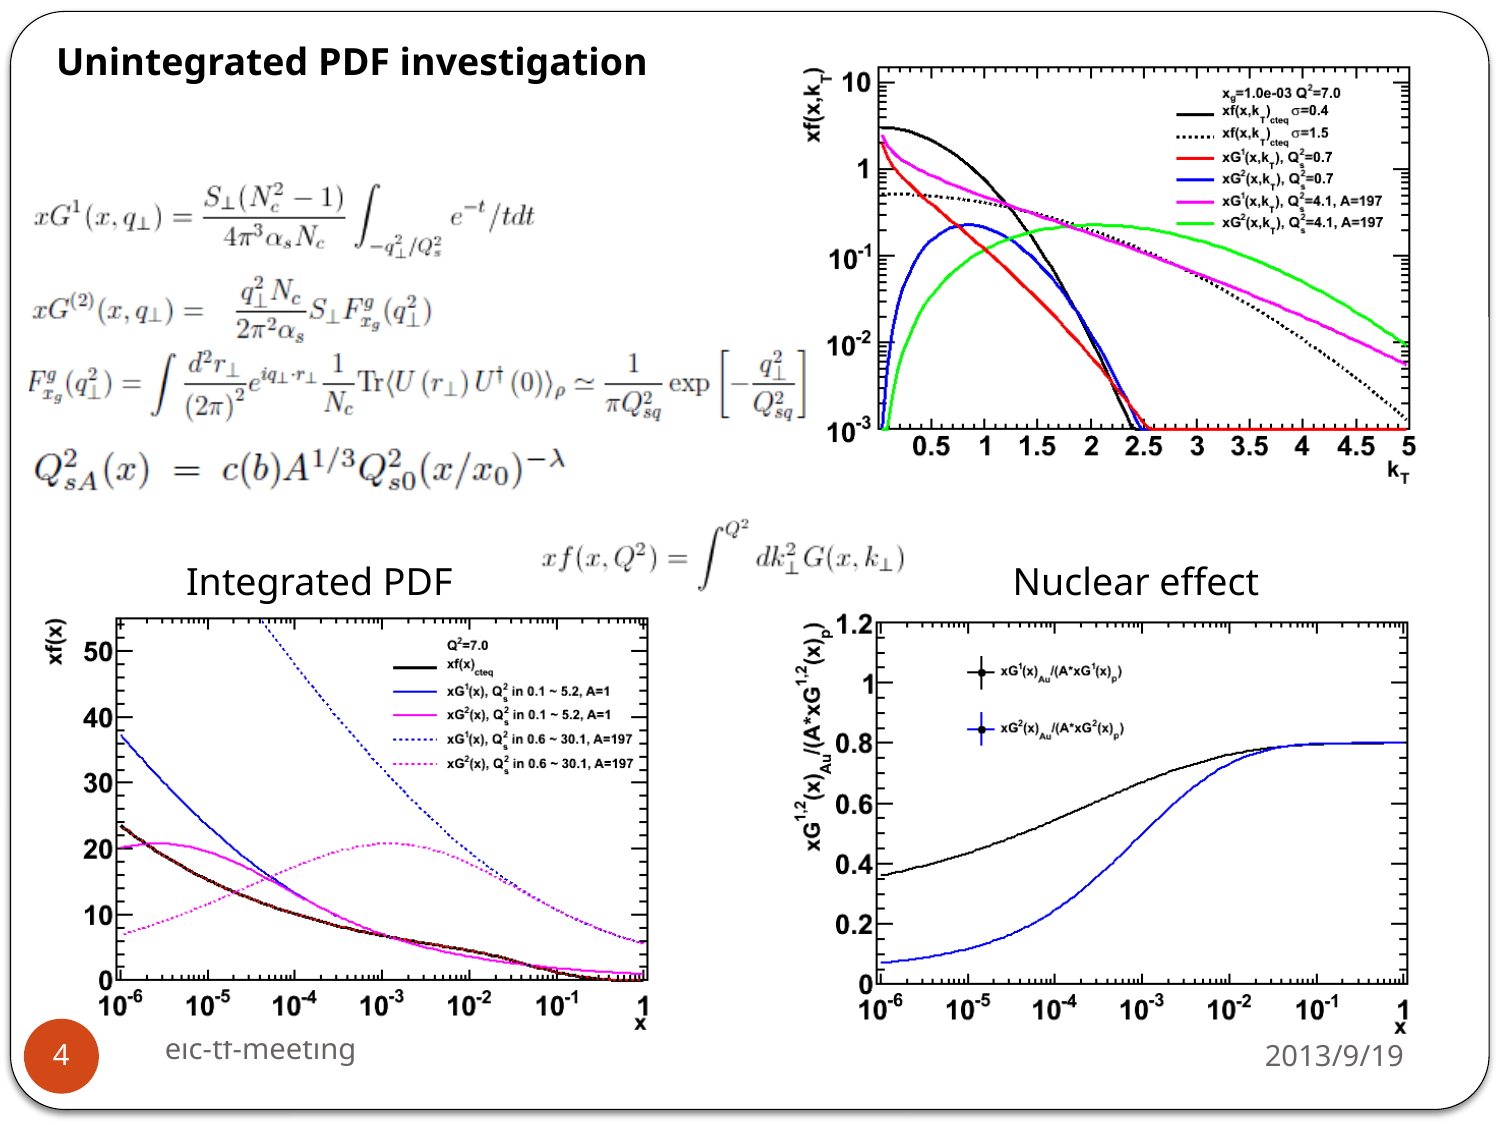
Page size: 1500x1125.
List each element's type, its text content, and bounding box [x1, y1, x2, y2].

footer eic-tf-meeting [150, 1012, 800, 1088]
slide_number 4 [23, 1047, 99, 1094]
text_box Nuclear effect [998, 550, 1376, 596]
text_box Unintegrated PDF investigation [41, 30, 715, 91]
picture [229, 273, 436, 343]
picture [28, 505, 1448, 1048]
text_box Integrated PDF [171, 550, 524, 595]
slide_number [1012, 1056, 1419, 1094]
picture [17, 162, 543, 333]
picture [29, 444, 574, 492]
picture [29, 51, 1451, 492]
